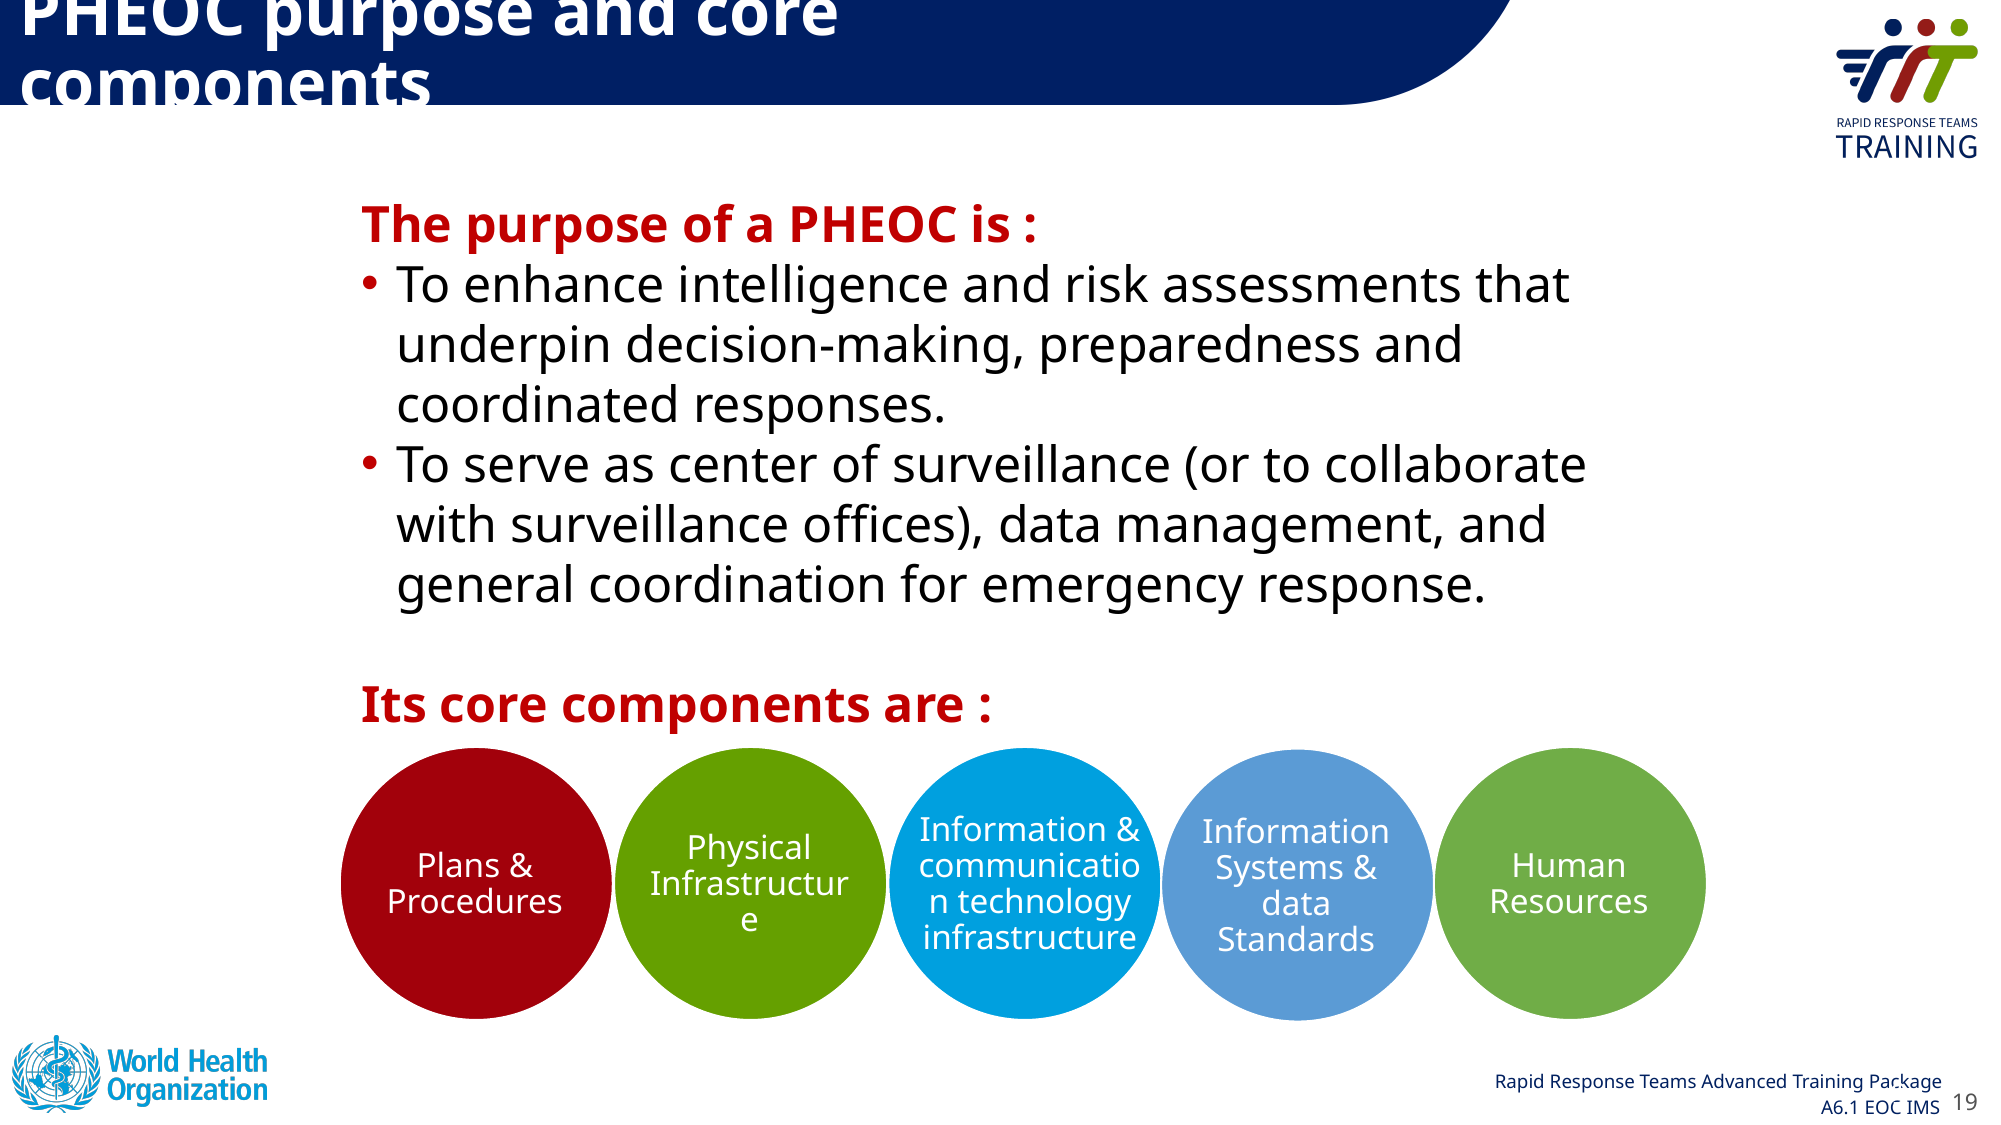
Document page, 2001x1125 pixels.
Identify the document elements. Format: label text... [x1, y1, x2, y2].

picture [12, 1083, 48, 1113]
picture [58, 1050, 64, 1058]
text_box The purpose of a PHEOC is : To enhance intelligence and risk assessments that underpin decision-making, preparedness and coordinated responses. To serve as center of surveillance (or to collaborate with surveillance offices), data management, and general coordination for emergency response. Its core components are : [355, 187, 1645, 739]
picture [0, 0, 1533, 105]
title PHEOC purpose and core components [11, 0, 1177, 104]
picture [12, 1035, 267, 1113]
picture [1835, 19, 1978, 167]
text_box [339, 746, 1708, 1022]
slide_number 19 [1882, 1037, 1930, 1092]
